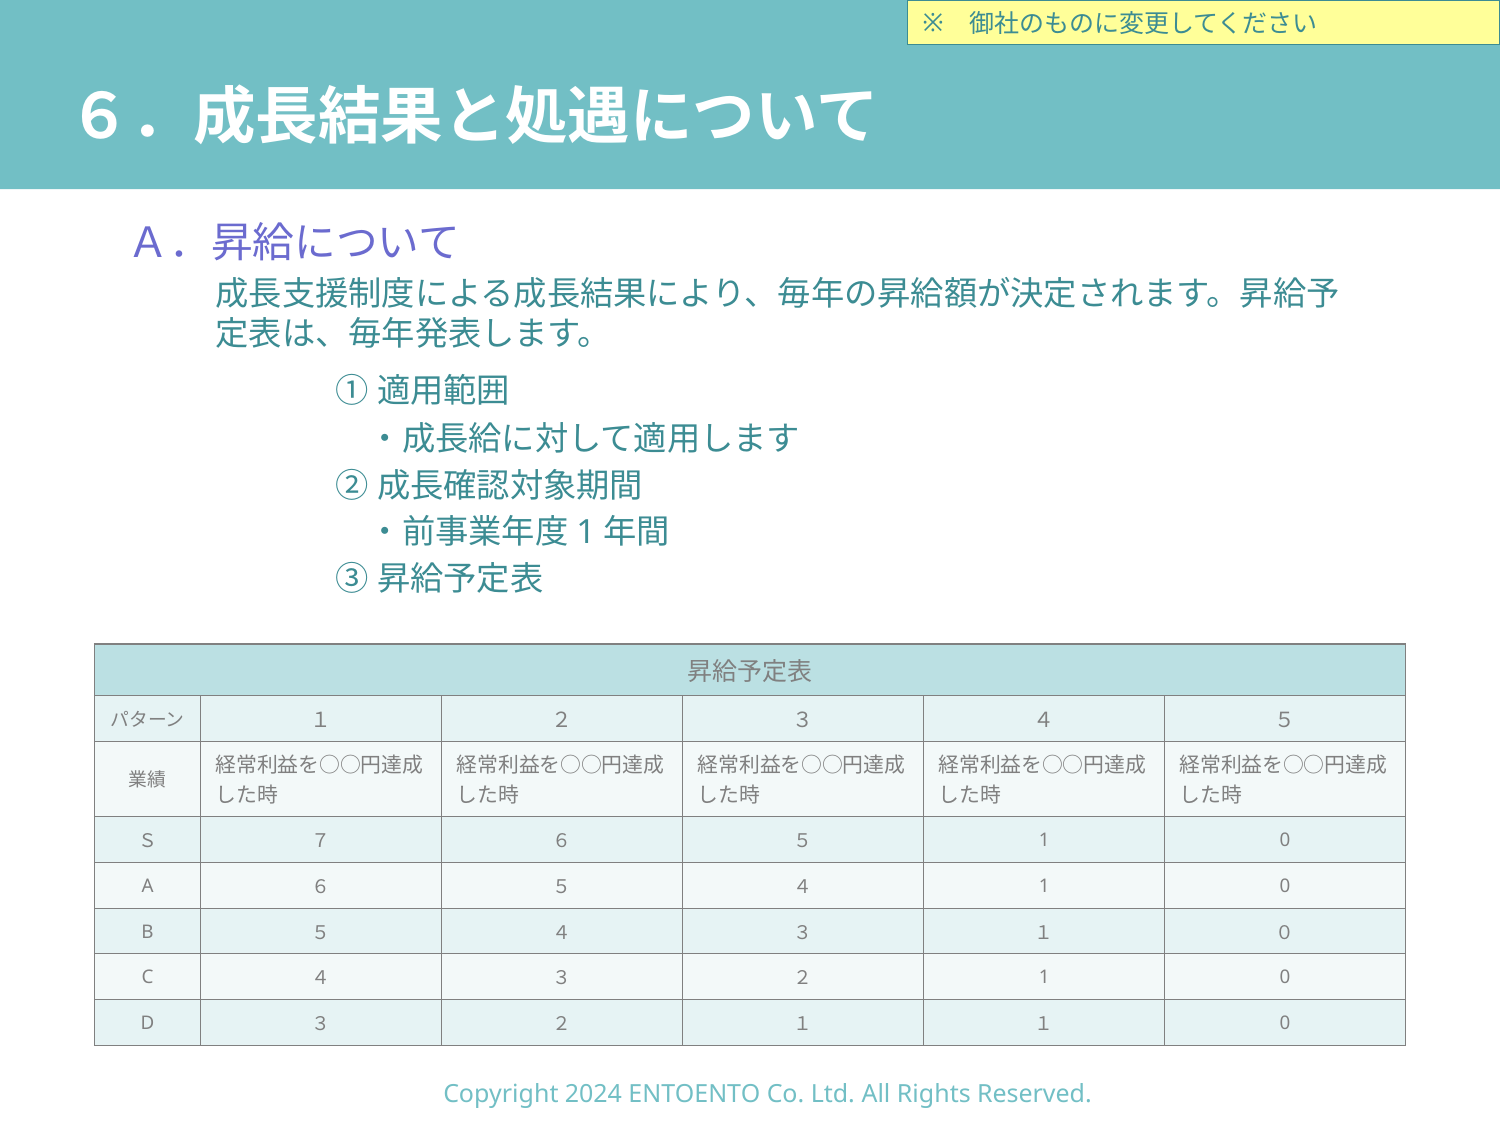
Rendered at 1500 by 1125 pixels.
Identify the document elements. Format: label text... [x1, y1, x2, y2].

table_cell 経常利益を○○円達成した時 [683, 742, 923, 816]
table_cell ２ [442, 1000, 682, 1045]
text_box 御社のものに変更してください [907, 0, 1500, 45]
table_cell ３ [201, 1000, 441, 1045]
table_cell パターン [95, 696, 200, 741]
table_cell B [95, 909, 200, 953]
table_cell ４ [442, 909, 682, 953]
table_cell 経常利益を○○円達成した時 [924, 742, 1164, 816]
table_cell ２ [683, 954, 923, 999]
table_cell Ｓ [95, 817, 200, 862]
table_cell 0 [1165, 863, 1405, 908]
table_cell ３ [683, 909, 923, 953]
table_cell 1 [924, 863, 1164, 908]
table_cell 0 [1165, 954, 1405, 999]
table_header 昇給予定表 [95, 645, 1405, 695]
table_cell 経常利益を○○円達成した時 [442, 742, 682, 816]
table_cell ５ [1165, 696, 1405, 741]
table_cell ３ [442, 954, 682, 999]
table_cell D [95, 1000, 200, 1045]
table_cell １ [924, 909, 1164, 953]
table_cell ６ [442, 817, 682, 862]
table_cell 1 [924, 817, 1164, 862]
table_cell ７ [201, 817, 441, 862]
table_cell C [95, 954, 200, 999]
table_cell 業績 [95, 742, 200, 816]
table_cell ５ [683, 817, 923, 862]
table_cell ５ [442, 863, 682, 908]
table_cell ２ [442, 696, 682, 741]
table_cell ０ [1165, 909, 1405, 953]
table_cell ４ [924, 696, 1164, 741]
table_cell ４ [683, 863, 923, 908]
title ６．成長結果と処遇について [53, 42, 1388, 185]
table_cell １ [924, 1000, 1164, 1045]
table_cell 0 [1165, 1000, 1405, 1045]
table_cell ３ [683, 696, 923, 741]
table_cell 経常利益を○○円達成した時 [201, 742, 441, 816]
table_cell 経常利益を○○円達成した時 [1165, 742, 1405, 816]
table_cell １ [683, 1000, 923, 1045]
table_cell 1 [924, 954, 1164, 999]
list Ａ．昇給について 成長支援制度による成長結果により、毎年の昇給額が決定されます。昇給予定表は、毎年発表します。 ①適用範囲 ・成長給に対して適用します ②成長確認対象期間 ・前事業年度1年間 ③昇給予定表 [112, 208, 1388, 643]
footer Copyright 2024 ENTOENTO Co. Ltd. All Rights Reserved. [206, 1070, 1331, 1125]
table_cell 0 [1165, 817, 1405, 862]
table_cell ５ [201, 909, 441, 953]
table_cell １ [201, 696, 441, 741]
table_cell A [95, 863, 200, 908]
table_cell ６ [201, 863, 441, 908]
table_cell ４ [201, 954, 441, 999]
